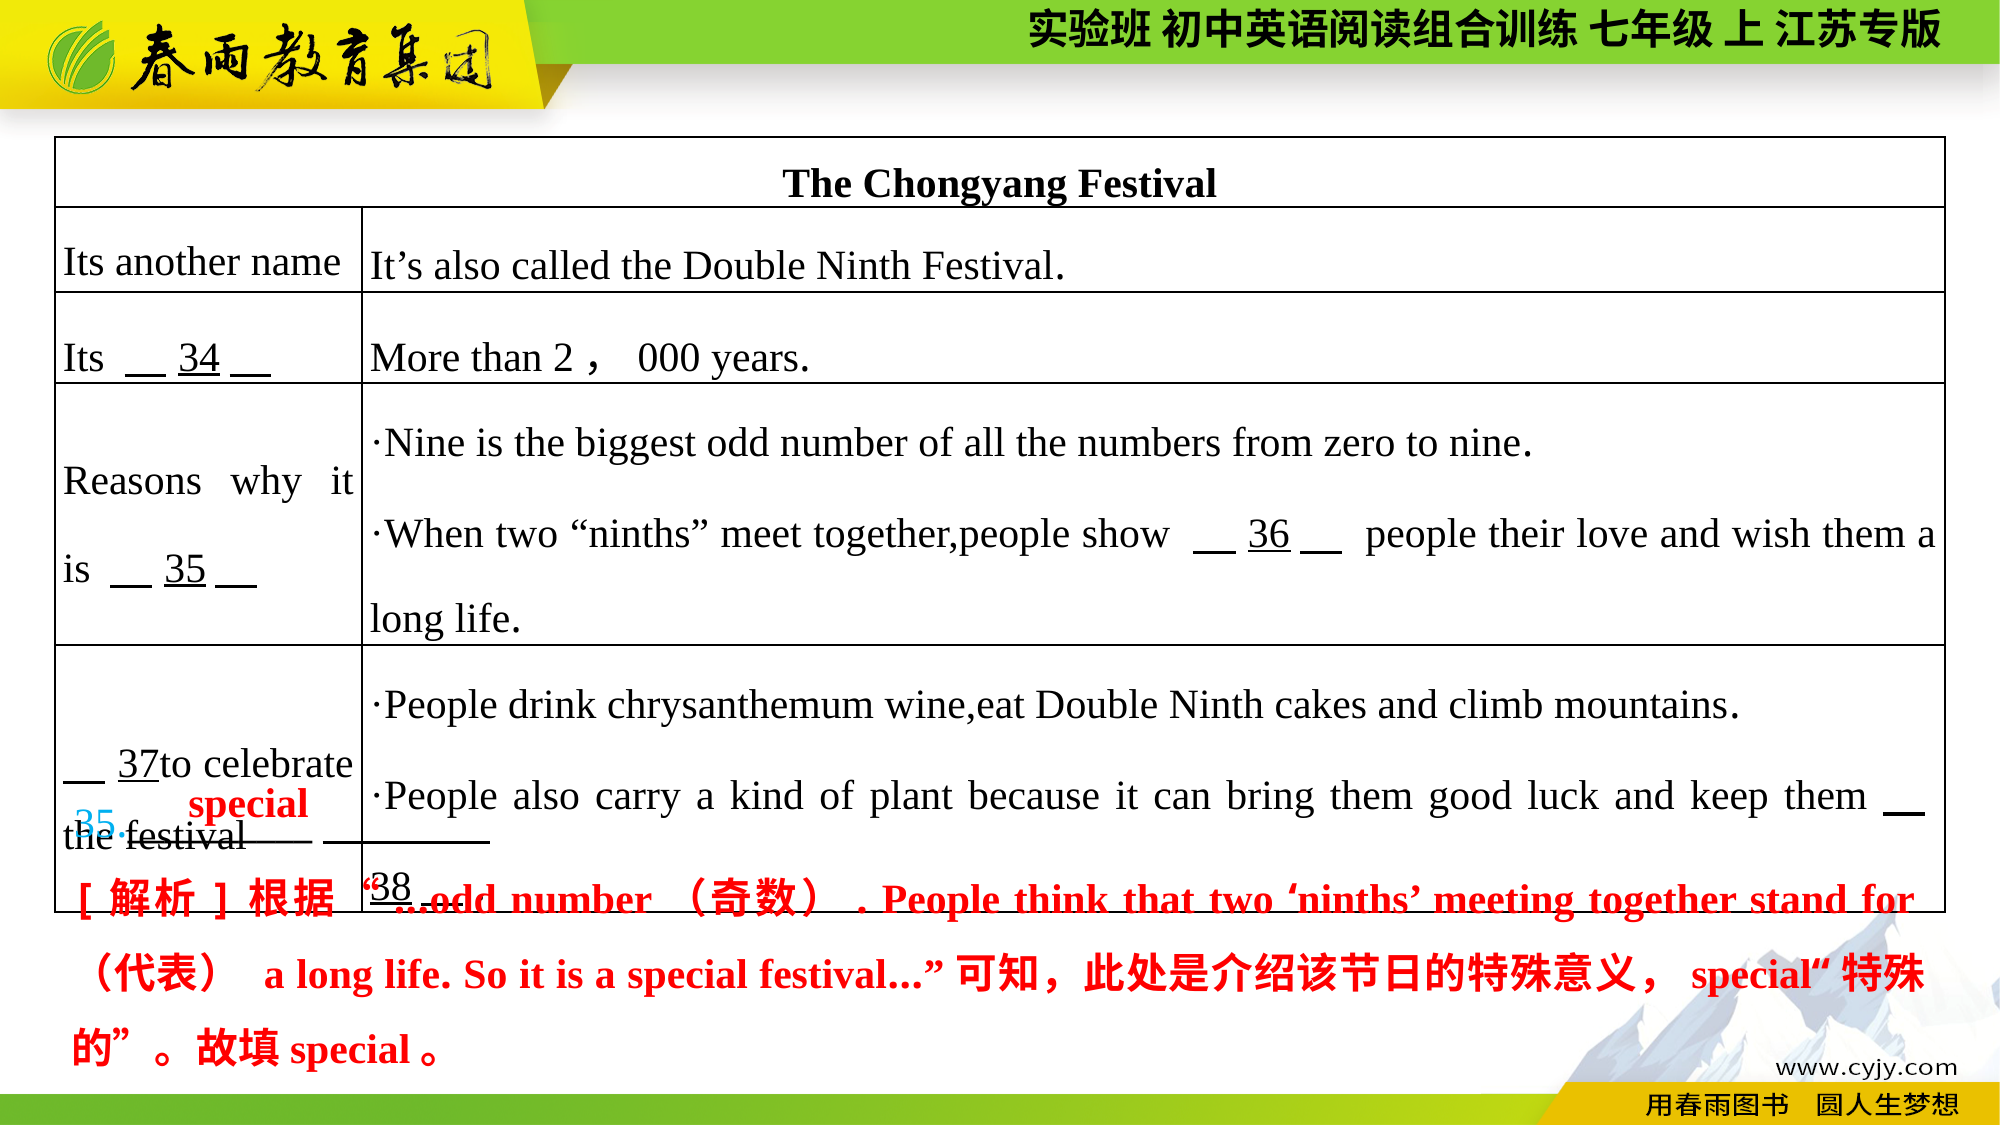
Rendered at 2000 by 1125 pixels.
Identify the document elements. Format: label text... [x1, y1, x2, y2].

table_cell ·People drink chrysanthemum wine,eat Double Ninth cakes and climb mountains. ·People also carry a kind of plant because it can bring them good luck and keep them 38 . [363, 646, 1944, 763]
table_cell ·Nine is the biggest odd number of all the numbers from zero to nine. ·When two “ninths” meet together,people show 36 people their love and wish them a long life. [363, 384, 1944, 644]
table_cell It’s also called the Double Ninth Festival. [363, 208, 1944, 291]
list 35.__________ [59, 763, 1944, 855]
table_cell Its 34 [56, 293, 361, 382]
text_box [解析]根据“...odd number（奇数）. People think that two ‘ninths’ meeting together stand for（代表） a long life. So it is a special festival...”可知，此处是介绍该节日的特殊意义，special“特殊的”。故填special。 [56, 838, 1941, 1079]
table_cell 37to celebrate the festival [56, 646, 361, 838]
picture [0, 0, 2000, 1125]
text_box special [173, 768, 324, 833]
table_header The Chongyang Festival [56, 138, 1944, 206]
table_cell Reasons why it is 35 [56, 384, 361, 644]
table_cell More than 2，000 years. [363, 293, 1944, 382]
table_cell Its another name [56, 208, 361, 291]
